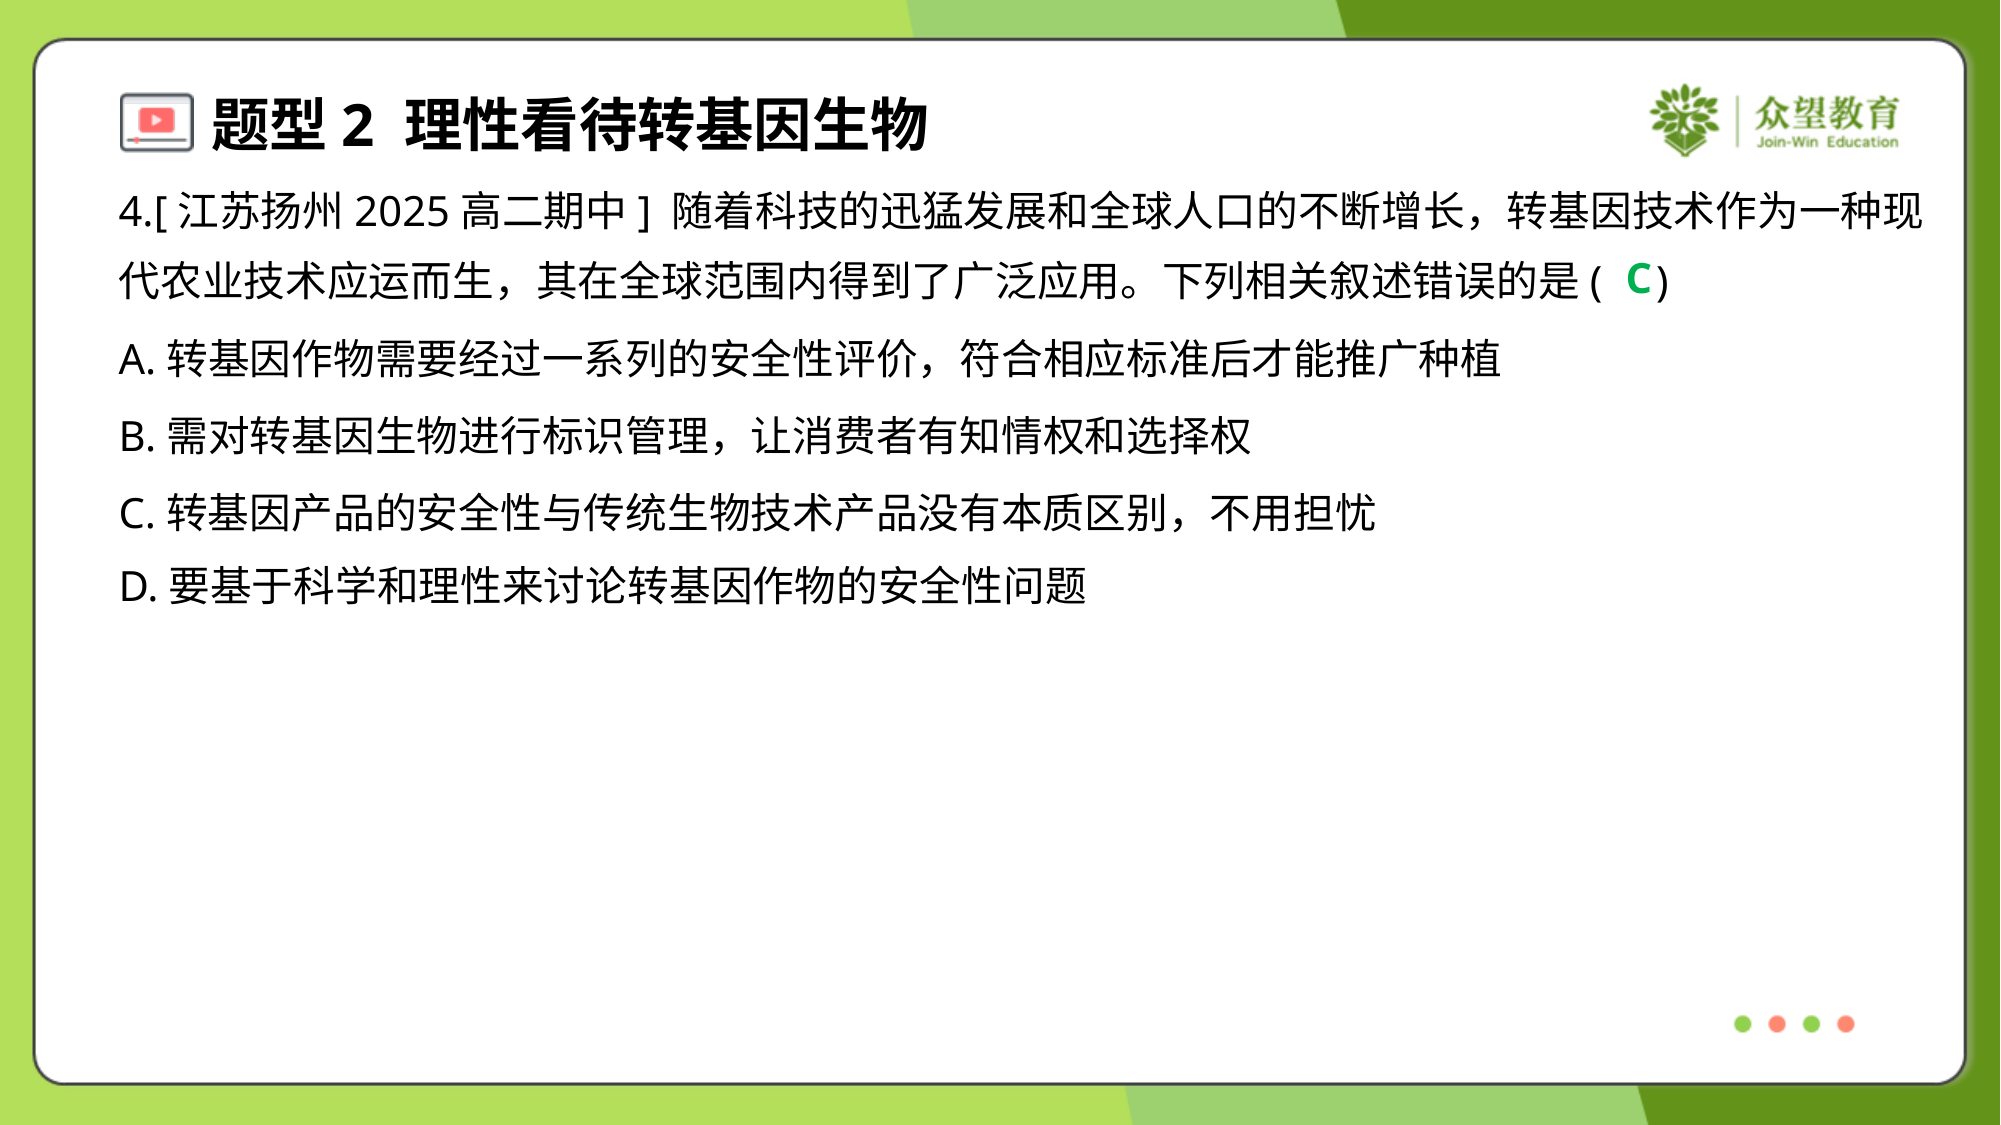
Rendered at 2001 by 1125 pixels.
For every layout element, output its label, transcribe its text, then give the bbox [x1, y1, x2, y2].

text_box 4.[江苏扬州2025高二期中] 随着科技的迅猛发展和全球人口的不断增长，转基因技术作为一种现 代农业技术应运而生，其在全球范围内得到了广泛应用。下列相关叙述错误的是( ) [118, 159, 1883, 298]
text_box C [1609, 231, 1668, 296]
picture [0, 0, 2000, 1125]
text_box A.转基因作物需要经过一系列的安全性评价，符合相应标准后才能推广种植 B.需对转基因生物进行标识管理，让消费者有知情权和选择权 C.转基因产品的安全性与传统生物技术产品没有本质区别，不用担忧 D.要基于科学和理性来讨论转基因作物的安全性问题 [118, 307, 1883, 603]
